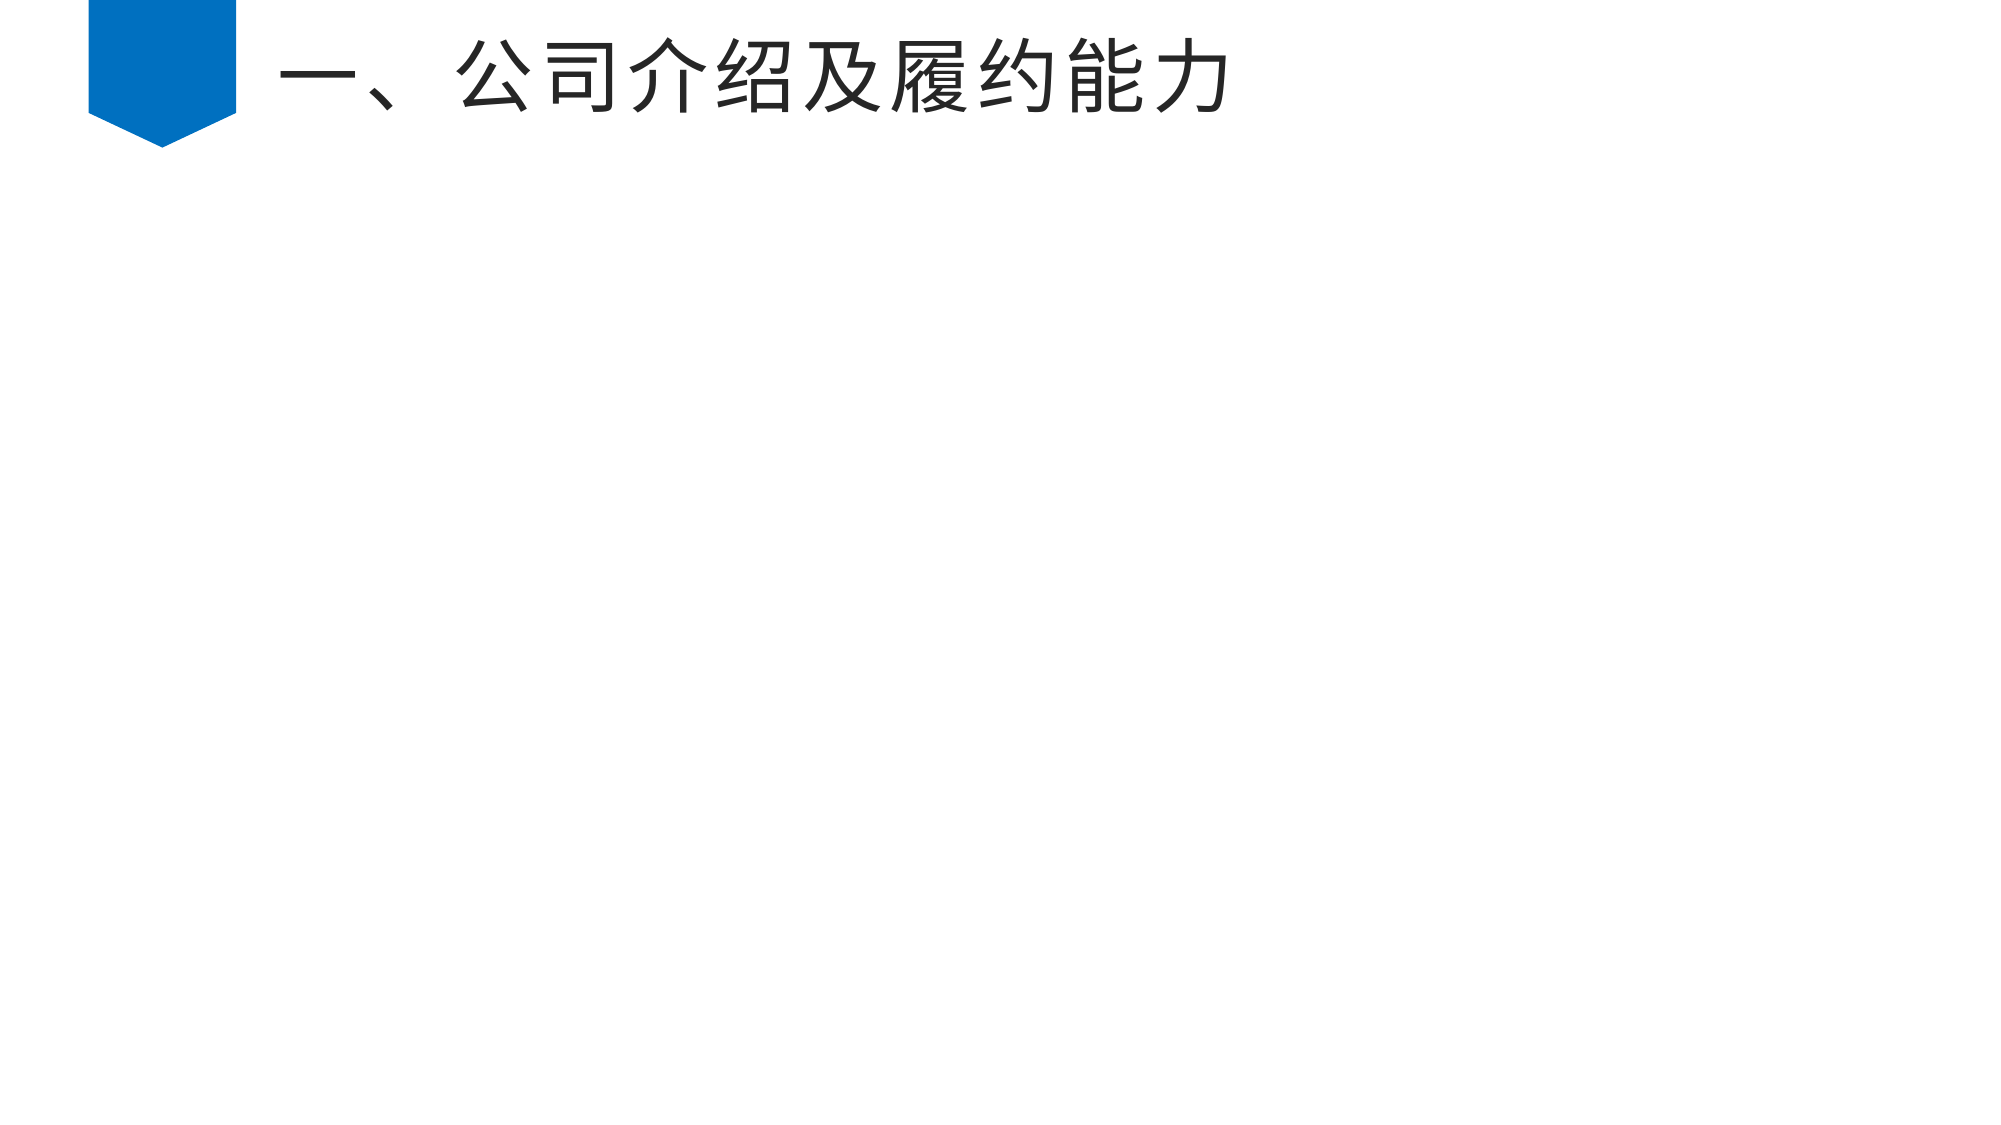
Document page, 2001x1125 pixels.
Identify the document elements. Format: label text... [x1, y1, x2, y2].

title 一、公司介绍及履约能力 [262, 15, 1940, 132]
text_box [87, 0, 238, 149]
